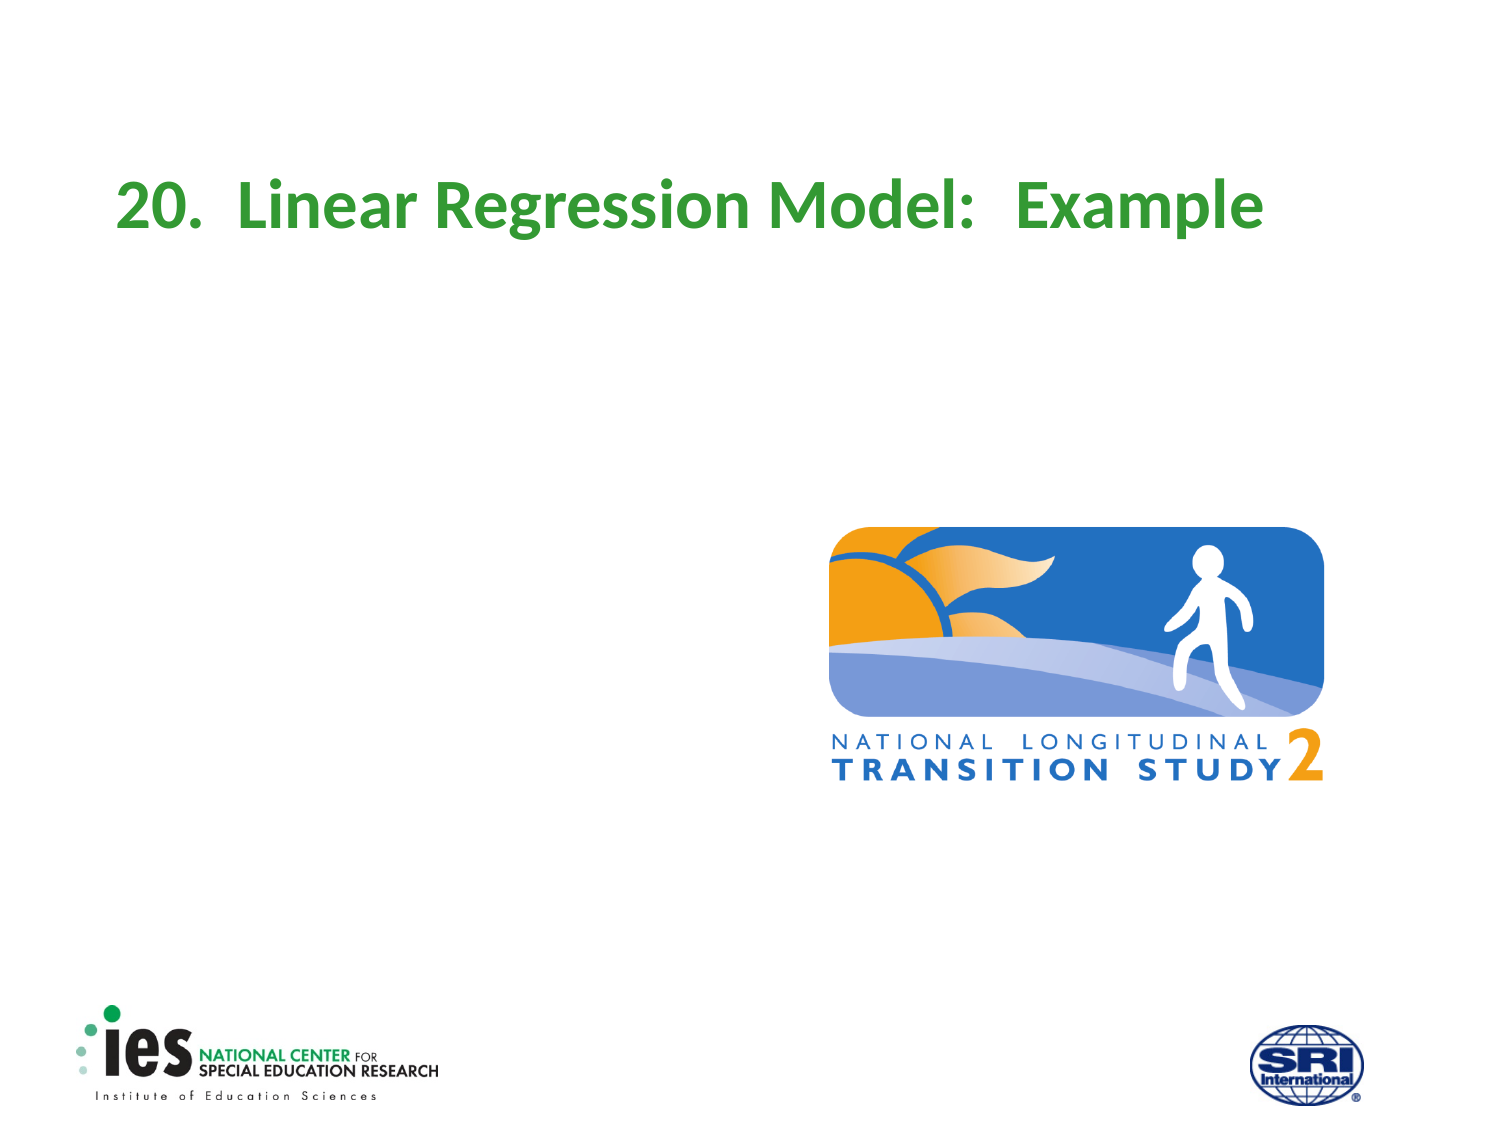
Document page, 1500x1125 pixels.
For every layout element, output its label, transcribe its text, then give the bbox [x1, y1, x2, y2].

picture [829, 524, 1325, 781]
picture [1250, 1025, 1364, 1106]
title 20. Linear Regression Model: Example [100, 25, 1363, 376]
picture [76, 1005, 438, 1100]
